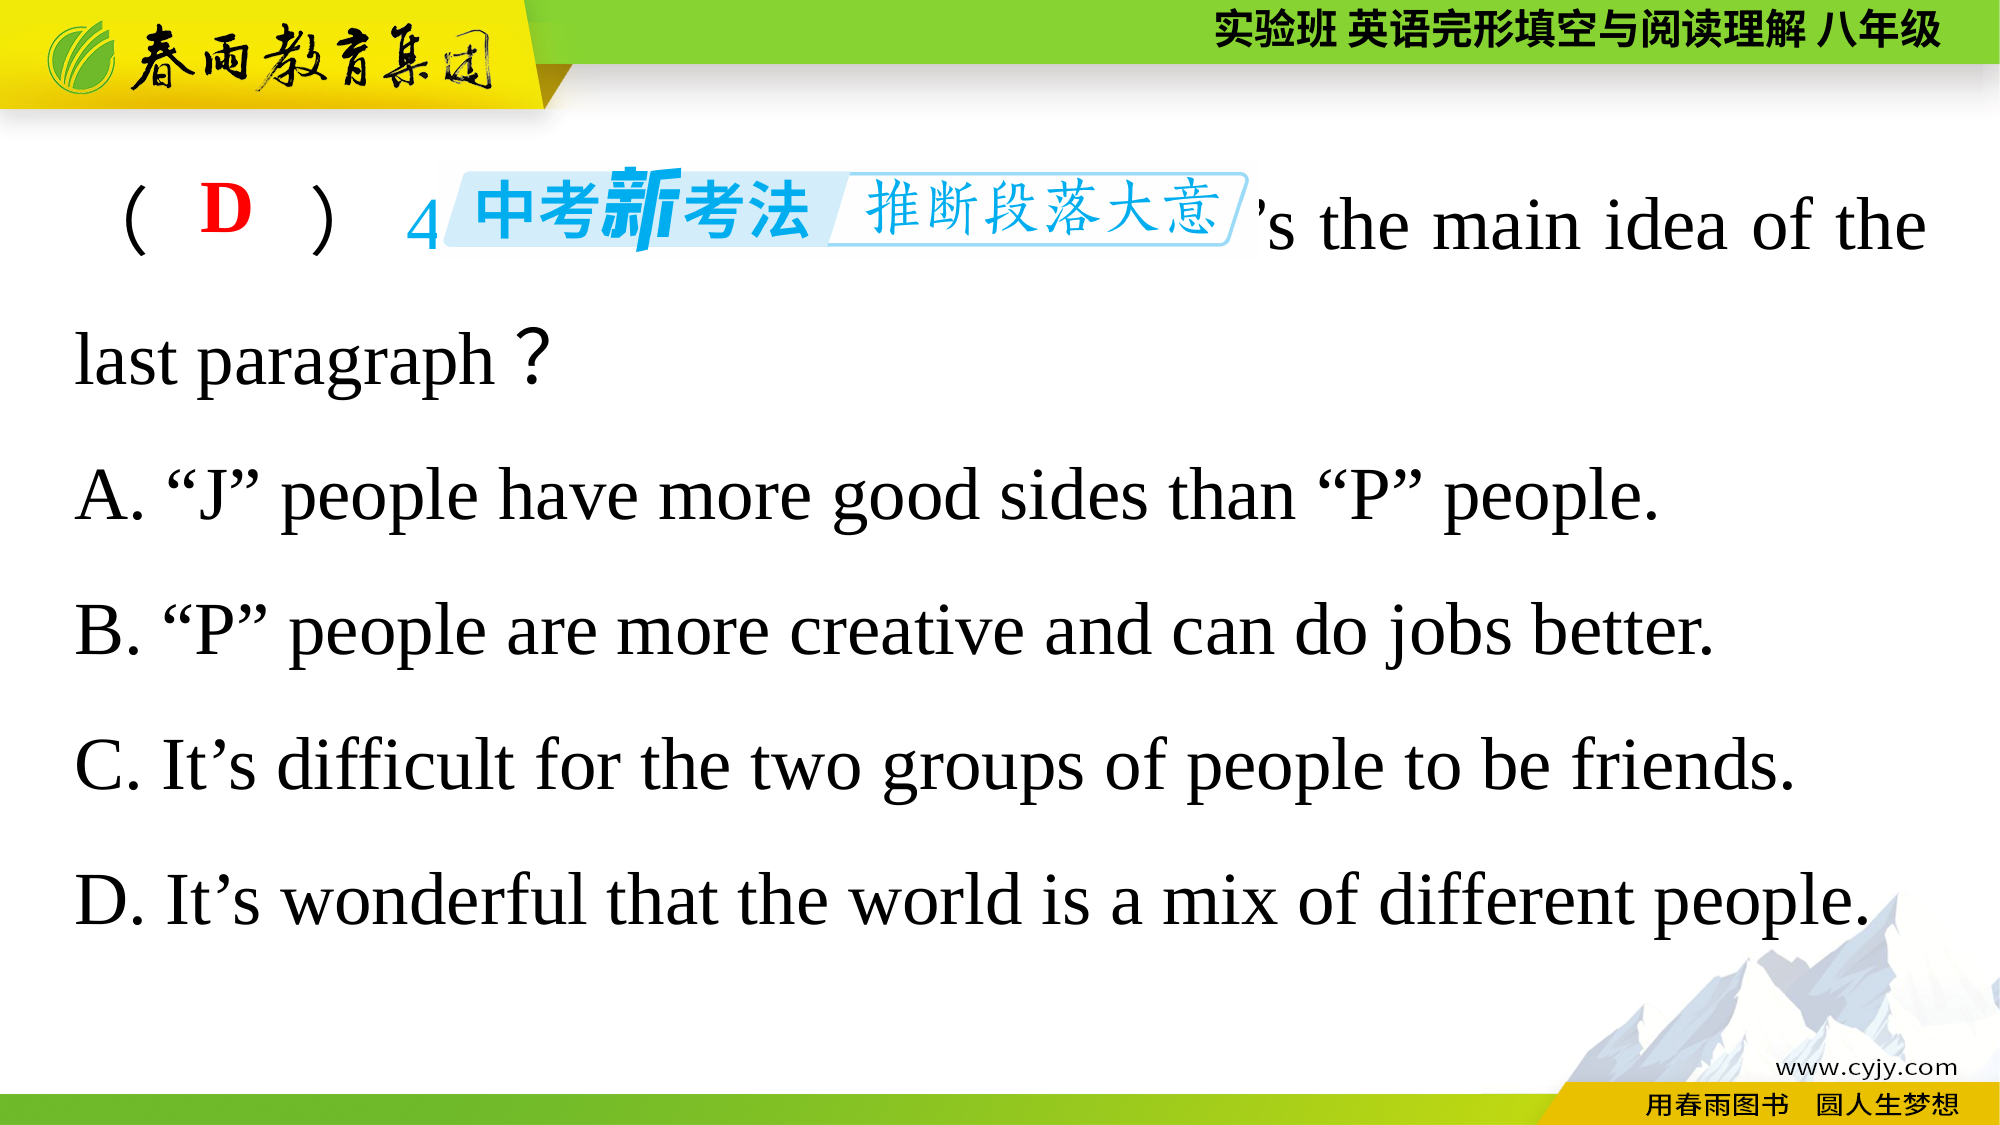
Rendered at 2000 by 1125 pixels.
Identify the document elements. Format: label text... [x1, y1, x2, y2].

picture [0, 0, 2000, 1125]
text_box D [185, 150, 270, 256]
list （ ）4. What’s the main idea of the last paragraph？ A. “J” people have more good sides than “P” people. B. “P” people are more creative and can do jobs better. C. It’s difficult for the two groups of people to be friends. D. It’s wonderful that the world is a mix of different people. [59, 122, 1944, 956]
